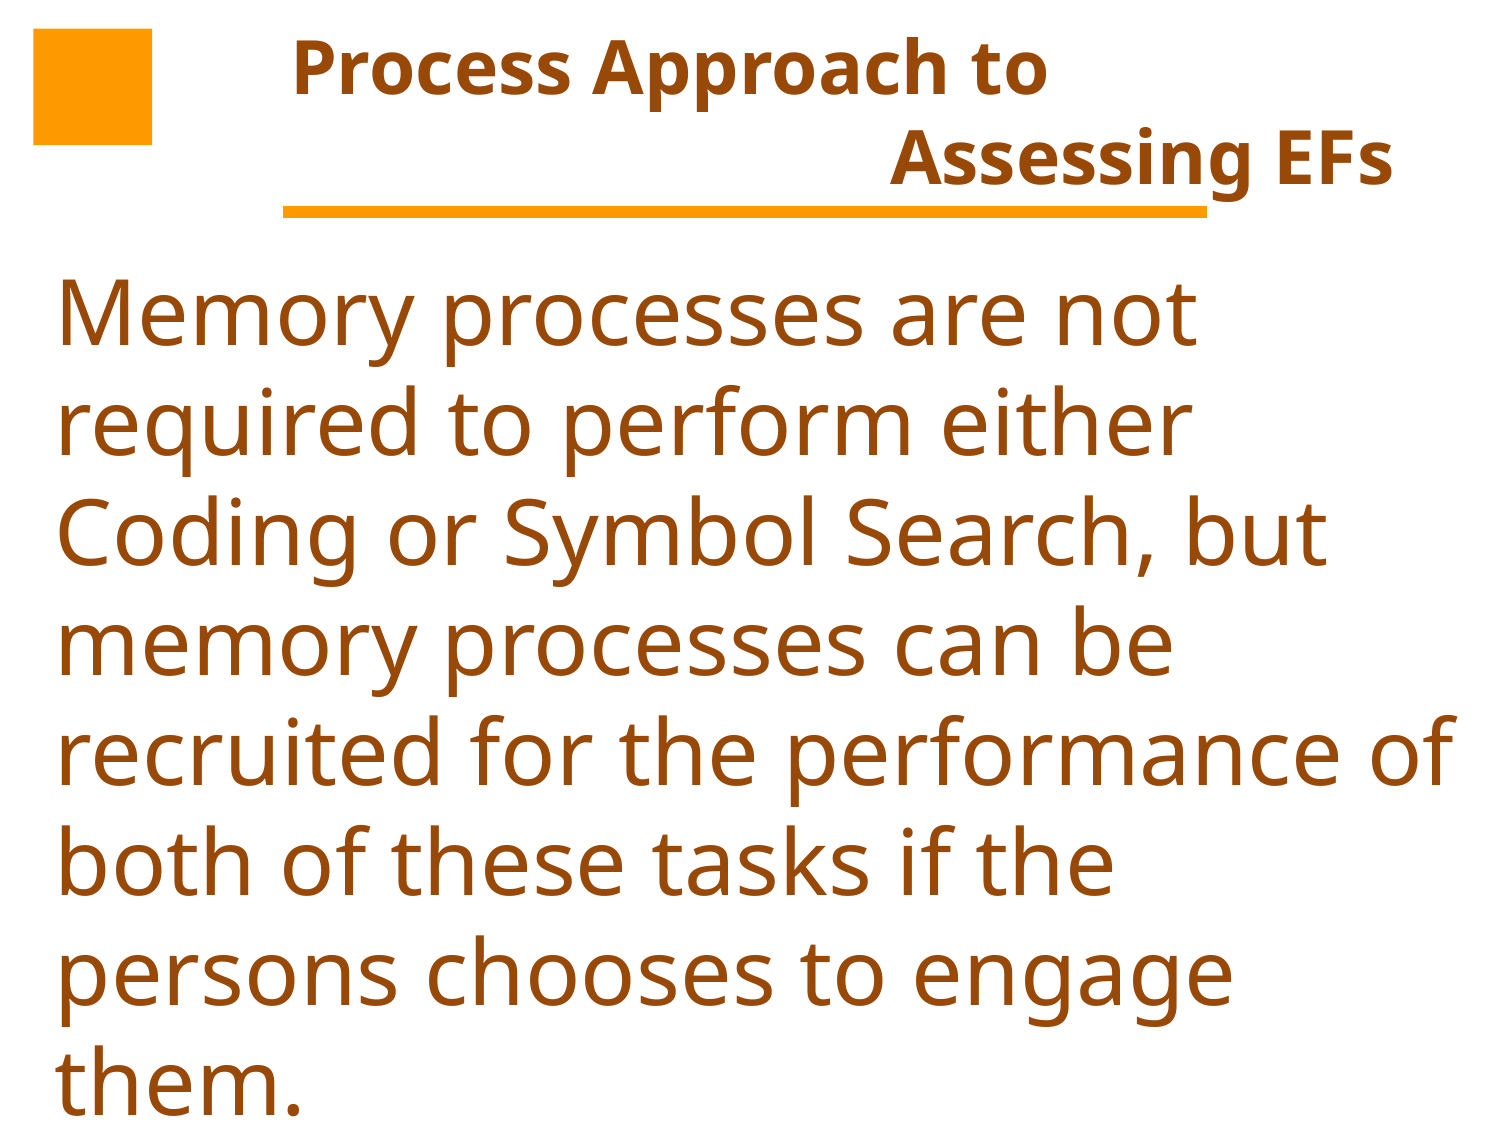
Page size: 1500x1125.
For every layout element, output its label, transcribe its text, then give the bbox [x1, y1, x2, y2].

title Process Approach to Assessing EFs [274, 81, 1500, 208]
list Memory processes are not required to perform either Coding or Symbol Search, but memory processes can be recruited for the performance of both of these tasks if the persons chooses to engage them. [39, 246, 1496, 1072]
text_box [31, 26, 154, 147]
